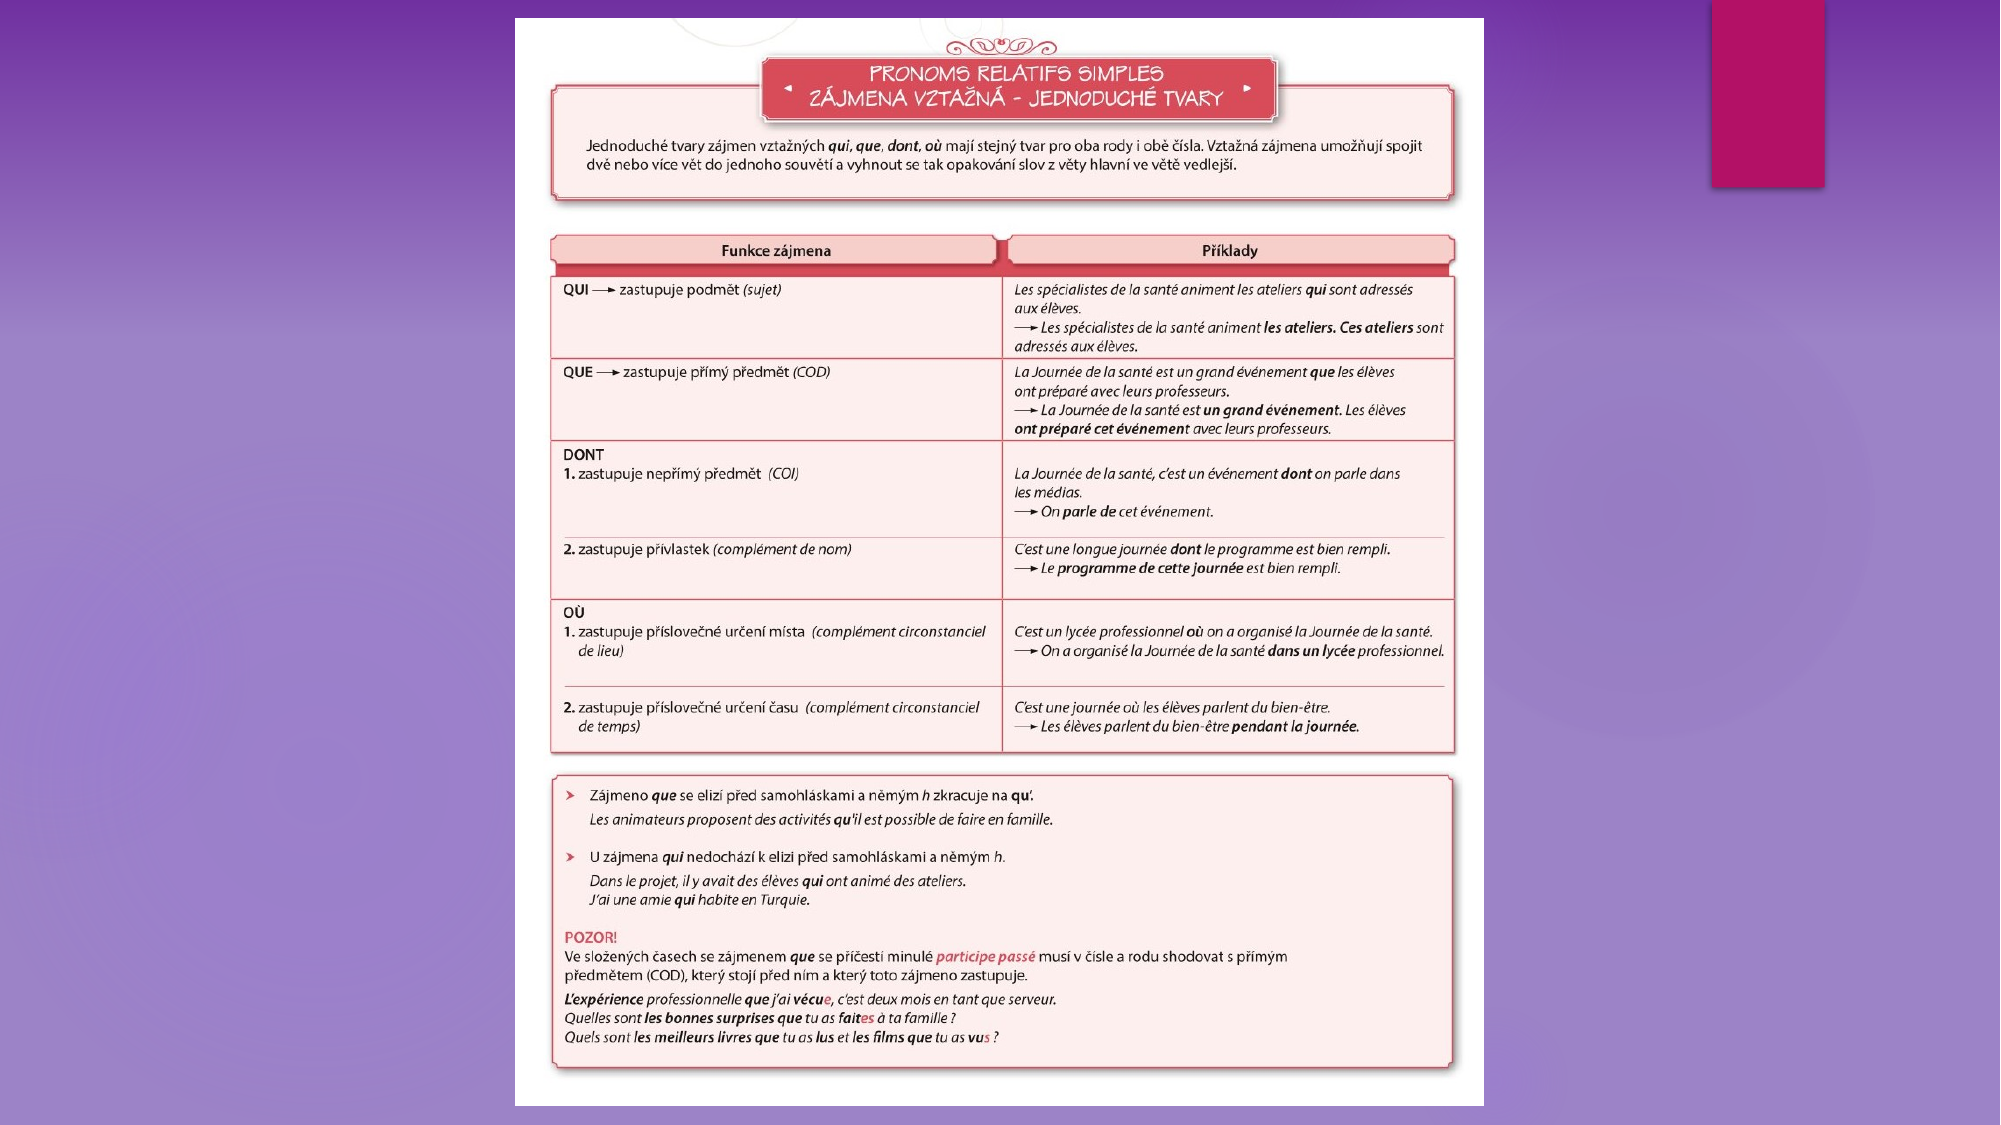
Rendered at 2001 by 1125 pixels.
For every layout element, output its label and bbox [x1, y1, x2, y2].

picture [0, 0, 1576, 1125]
